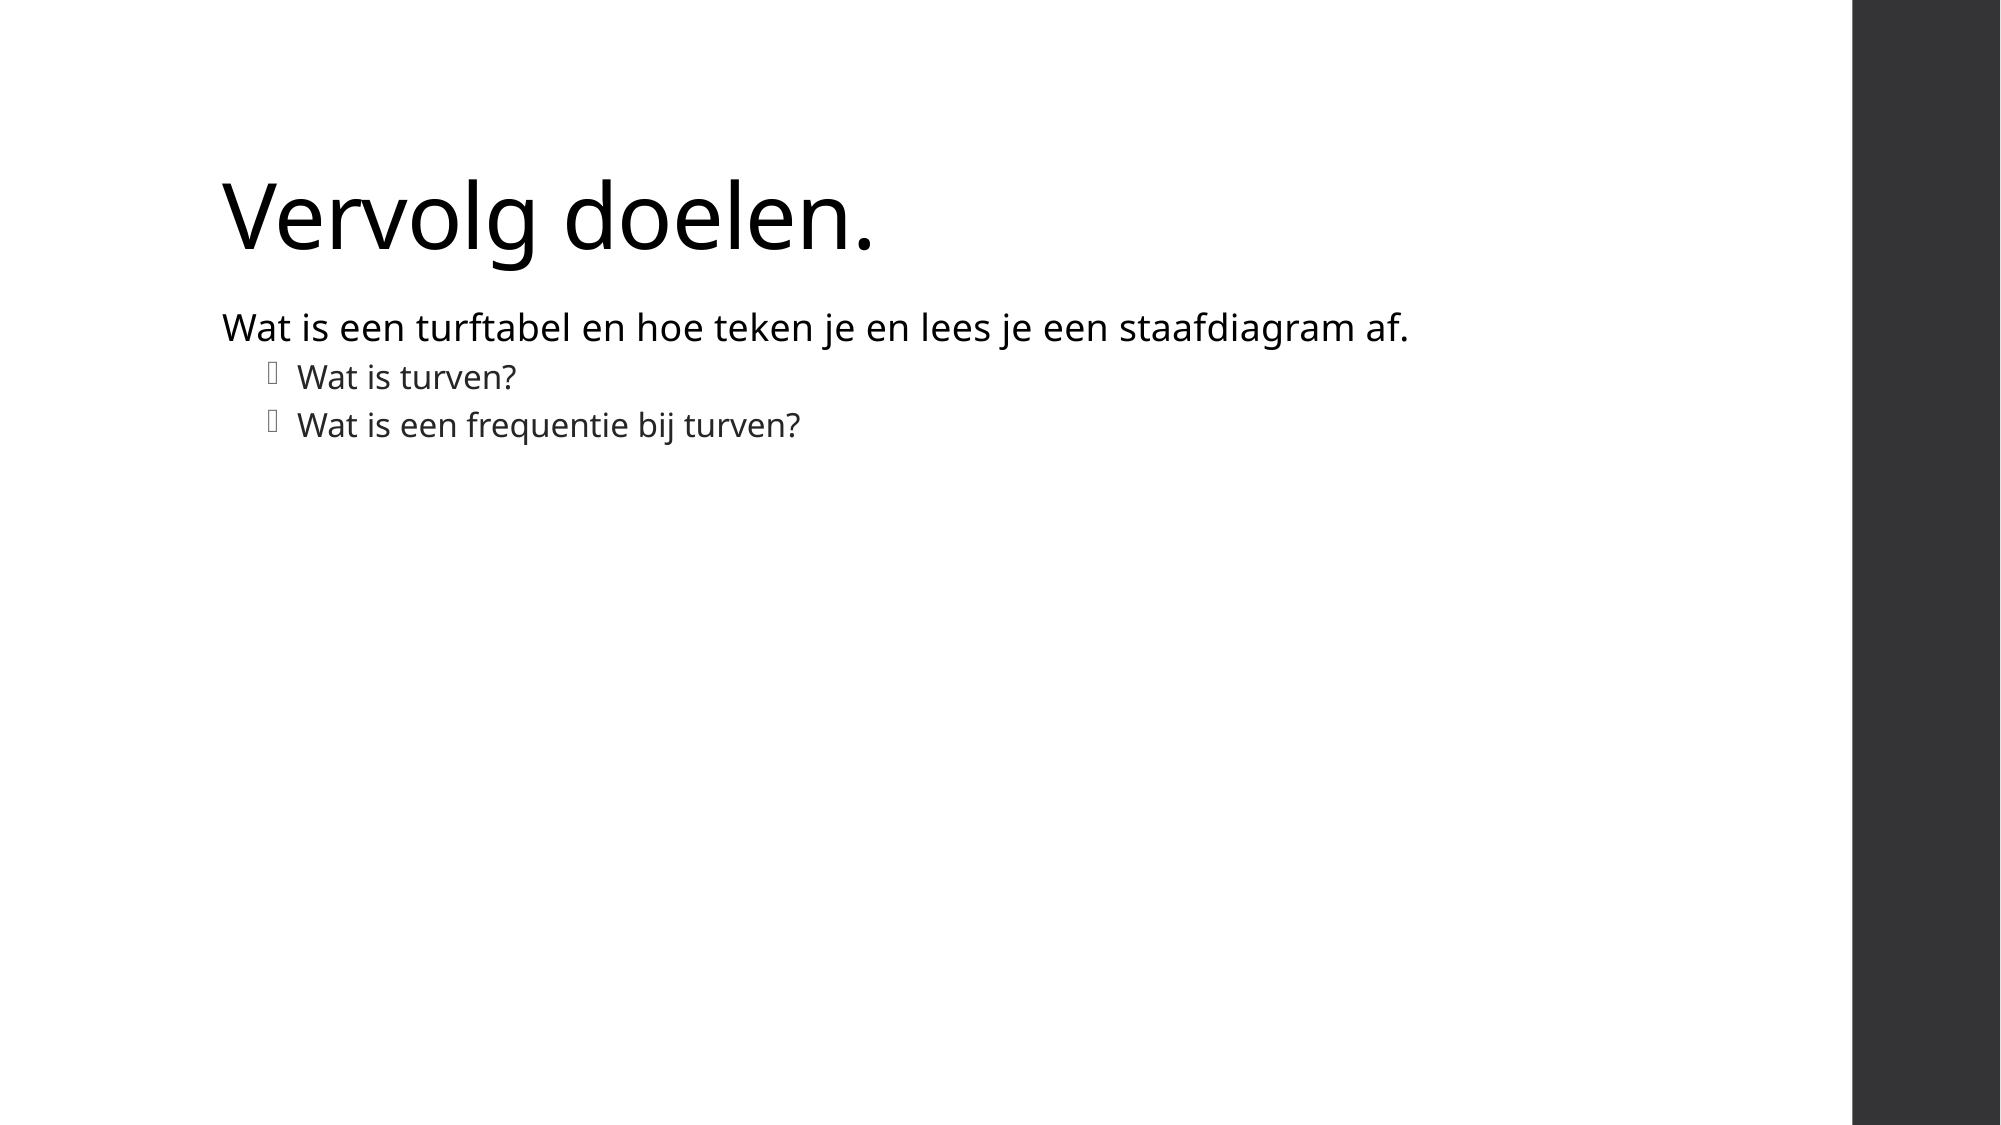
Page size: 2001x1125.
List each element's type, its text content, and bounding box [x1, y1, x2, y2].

title Vervolg doelen. [206, 60, 1797, 278]
list Wat is een turftabel en hoe teken je en lees je een staafdiagram af. Wat is turven? Wat is een frequentie bij turven? [206, 299, 1617, 1014]
